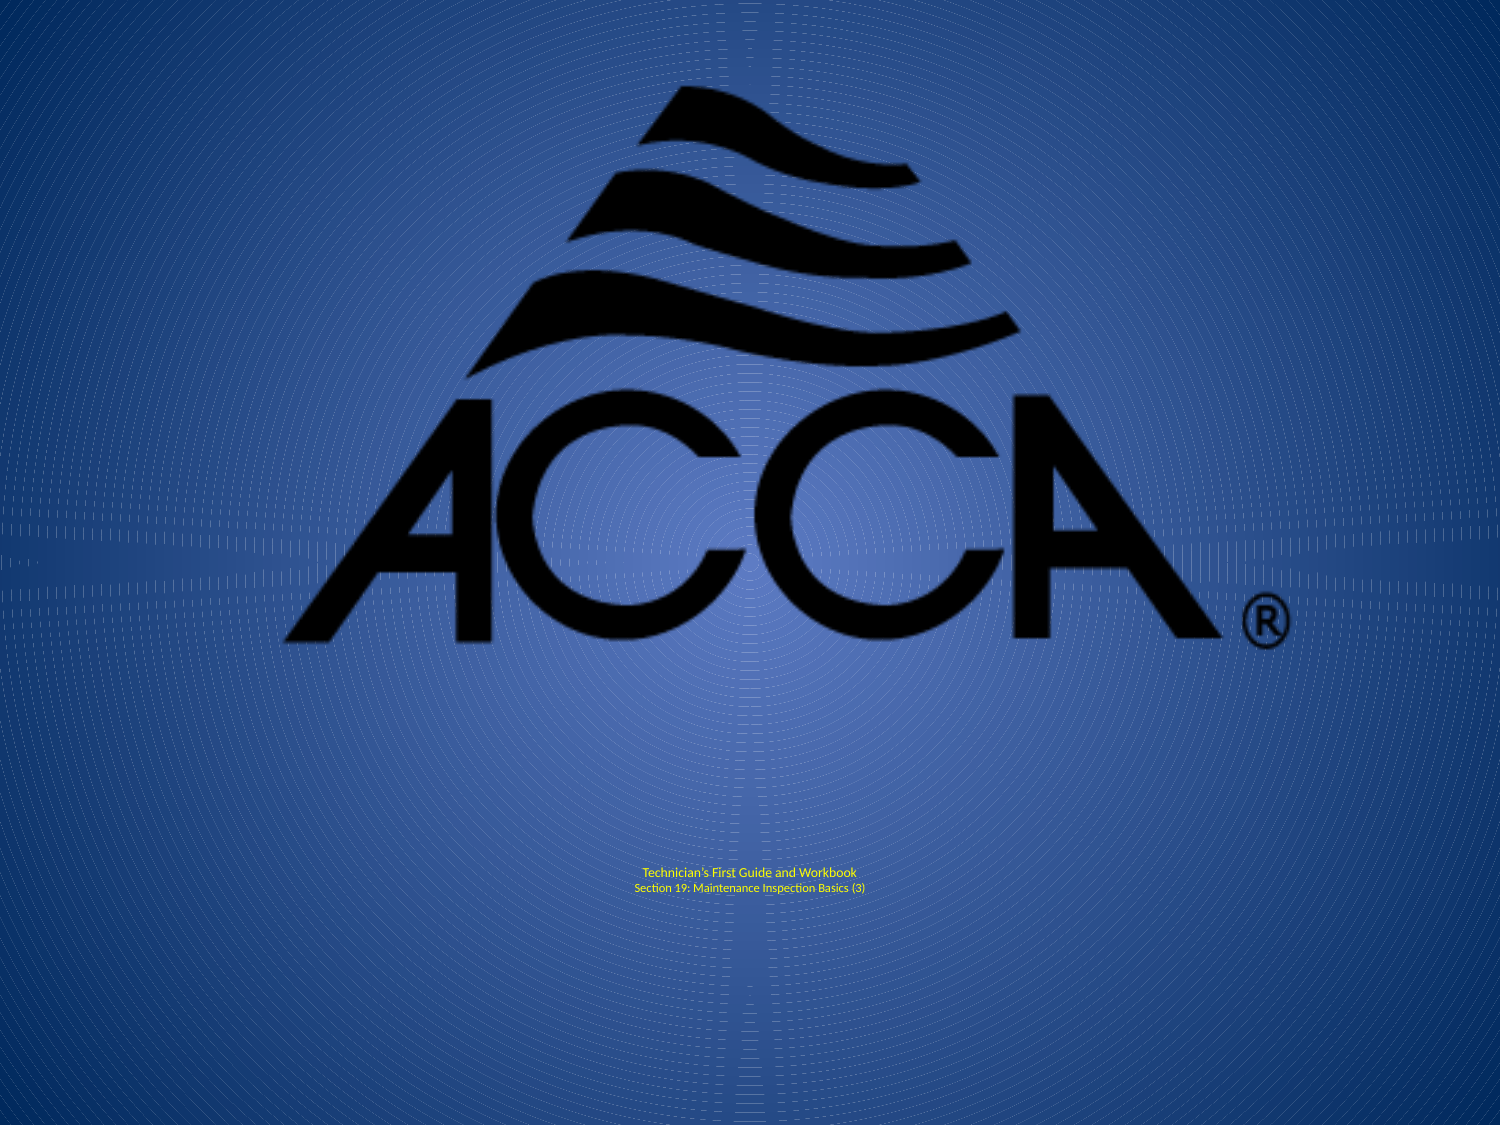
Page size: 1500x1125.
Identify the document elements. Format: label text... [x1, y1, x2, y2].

title Technician’s First Guide and Workbook Section 19: Maintenance Inspection Basics (3) [0, 837, 1500, 938]
picture [237, 24, 1334, 738]
